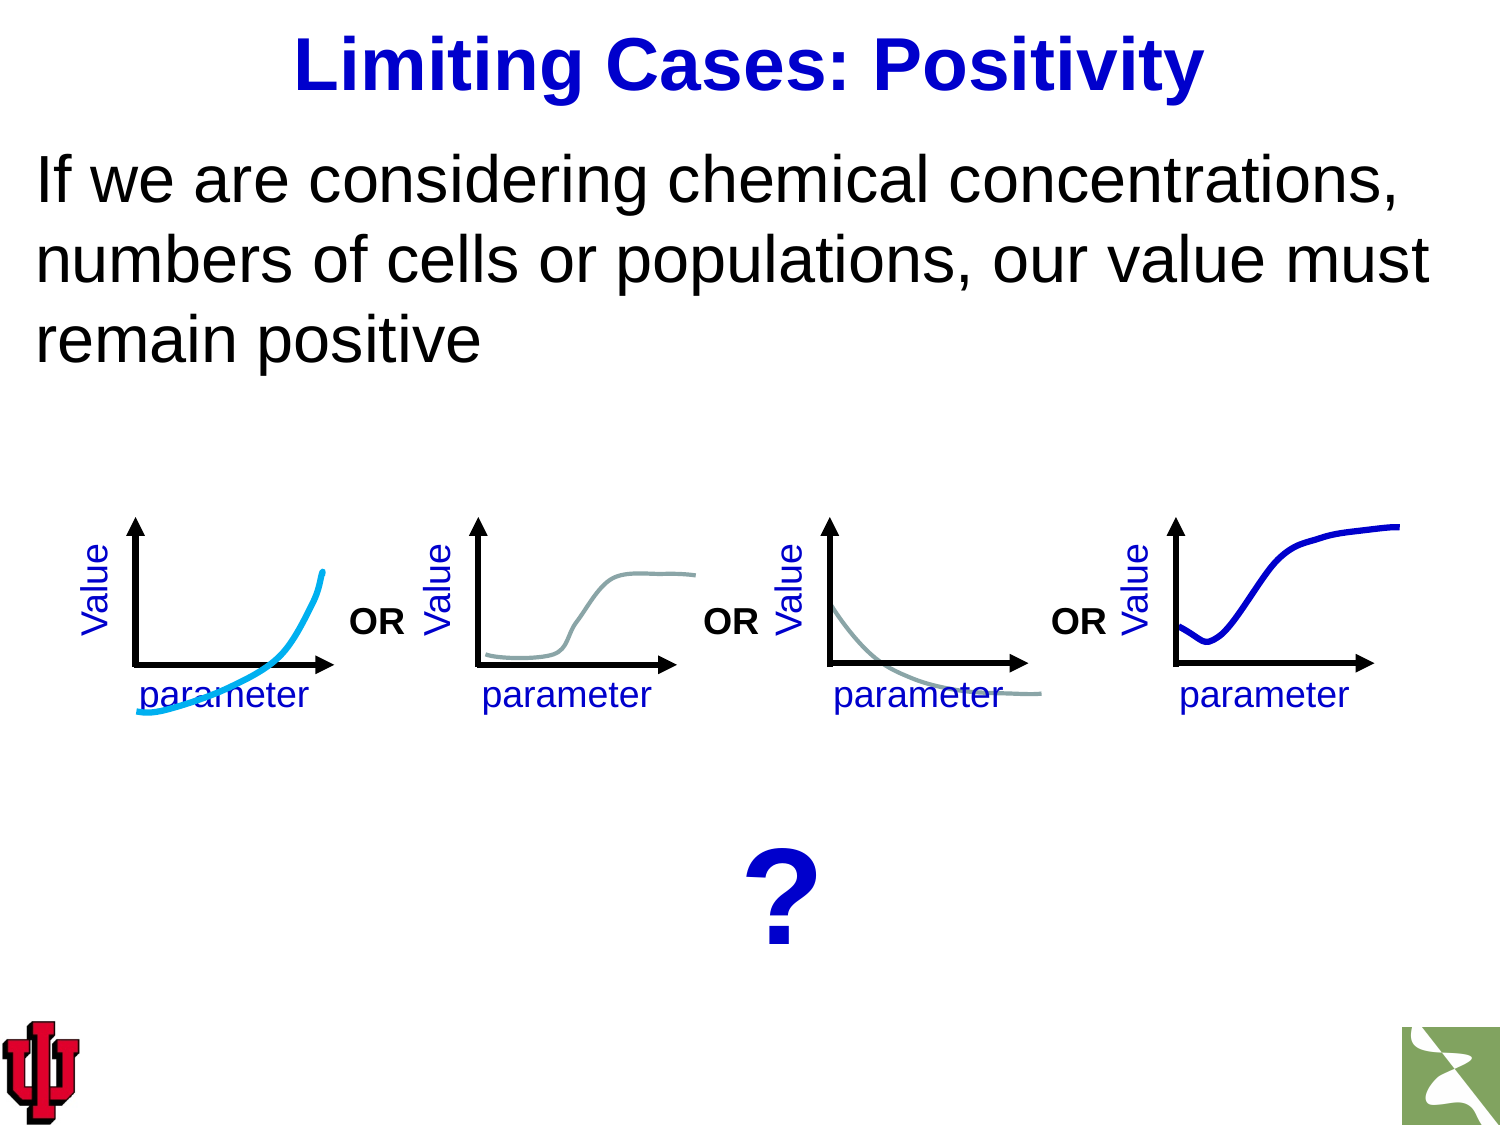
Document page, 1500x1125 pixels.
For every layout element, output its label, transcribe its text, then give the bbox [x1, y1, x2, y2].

picture [1402, 1027, 1500, 1125]
title Limiting Cases: Positivity [0, 0, 1500, 130]
picture [0, 1020, 80, 1125]
text_box If we are considering chemical concentrations, numbers of cells or populations, our value must remain positive [20, 128, 1463, 383]
text_box ? [725, 800, 840, 980]
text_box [62, 516, 1400, 724]
